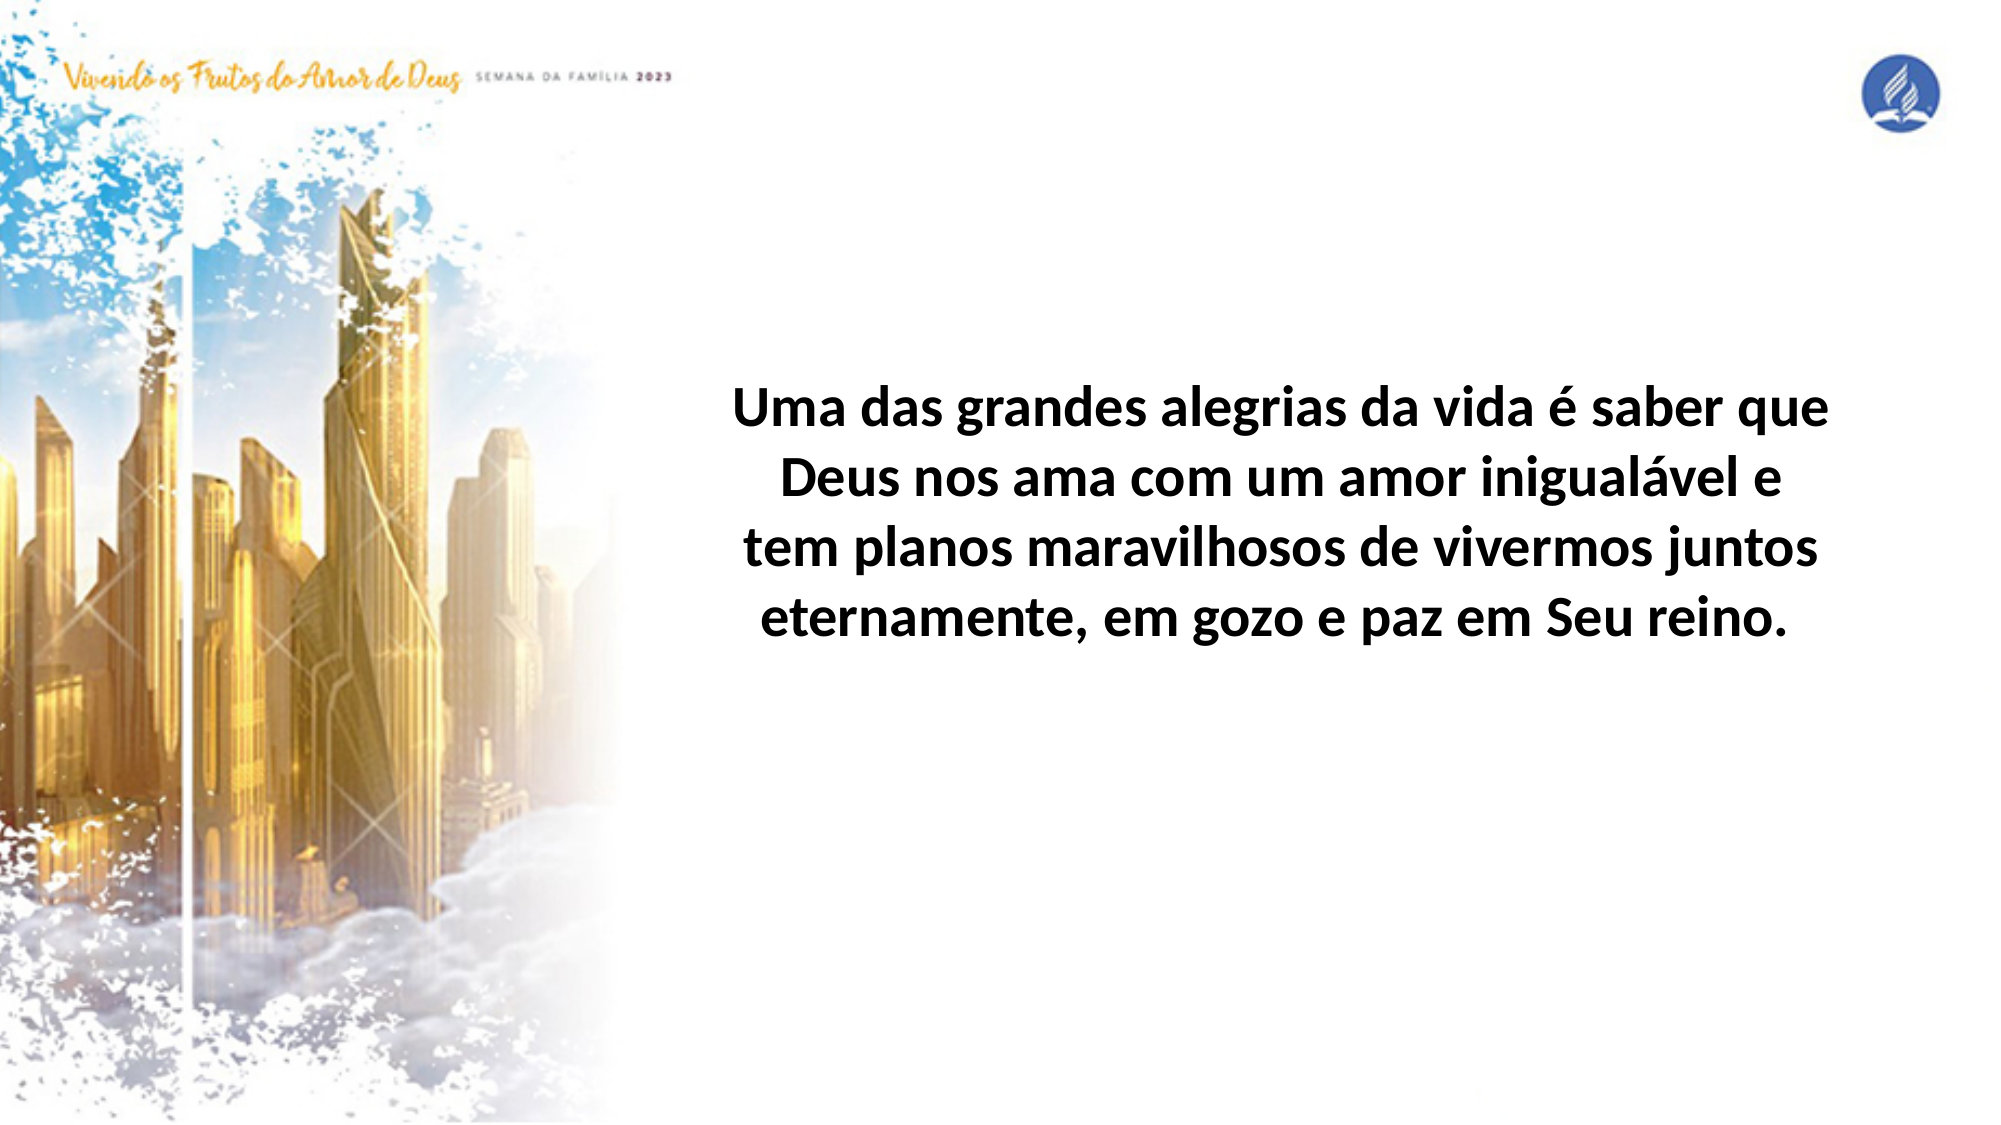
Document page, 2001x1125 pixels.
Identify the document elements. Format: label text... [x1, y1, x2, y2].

text_box Uma das grandes alegrias da vida é saber que Deus nos ama com um amor inigualável e tem planos maravilhosos de vivermos juntos eternamente, em gozo e paz em Seu reino. [710, 360, 1853, 656]
picture [0, 0, 2001, 1125]
